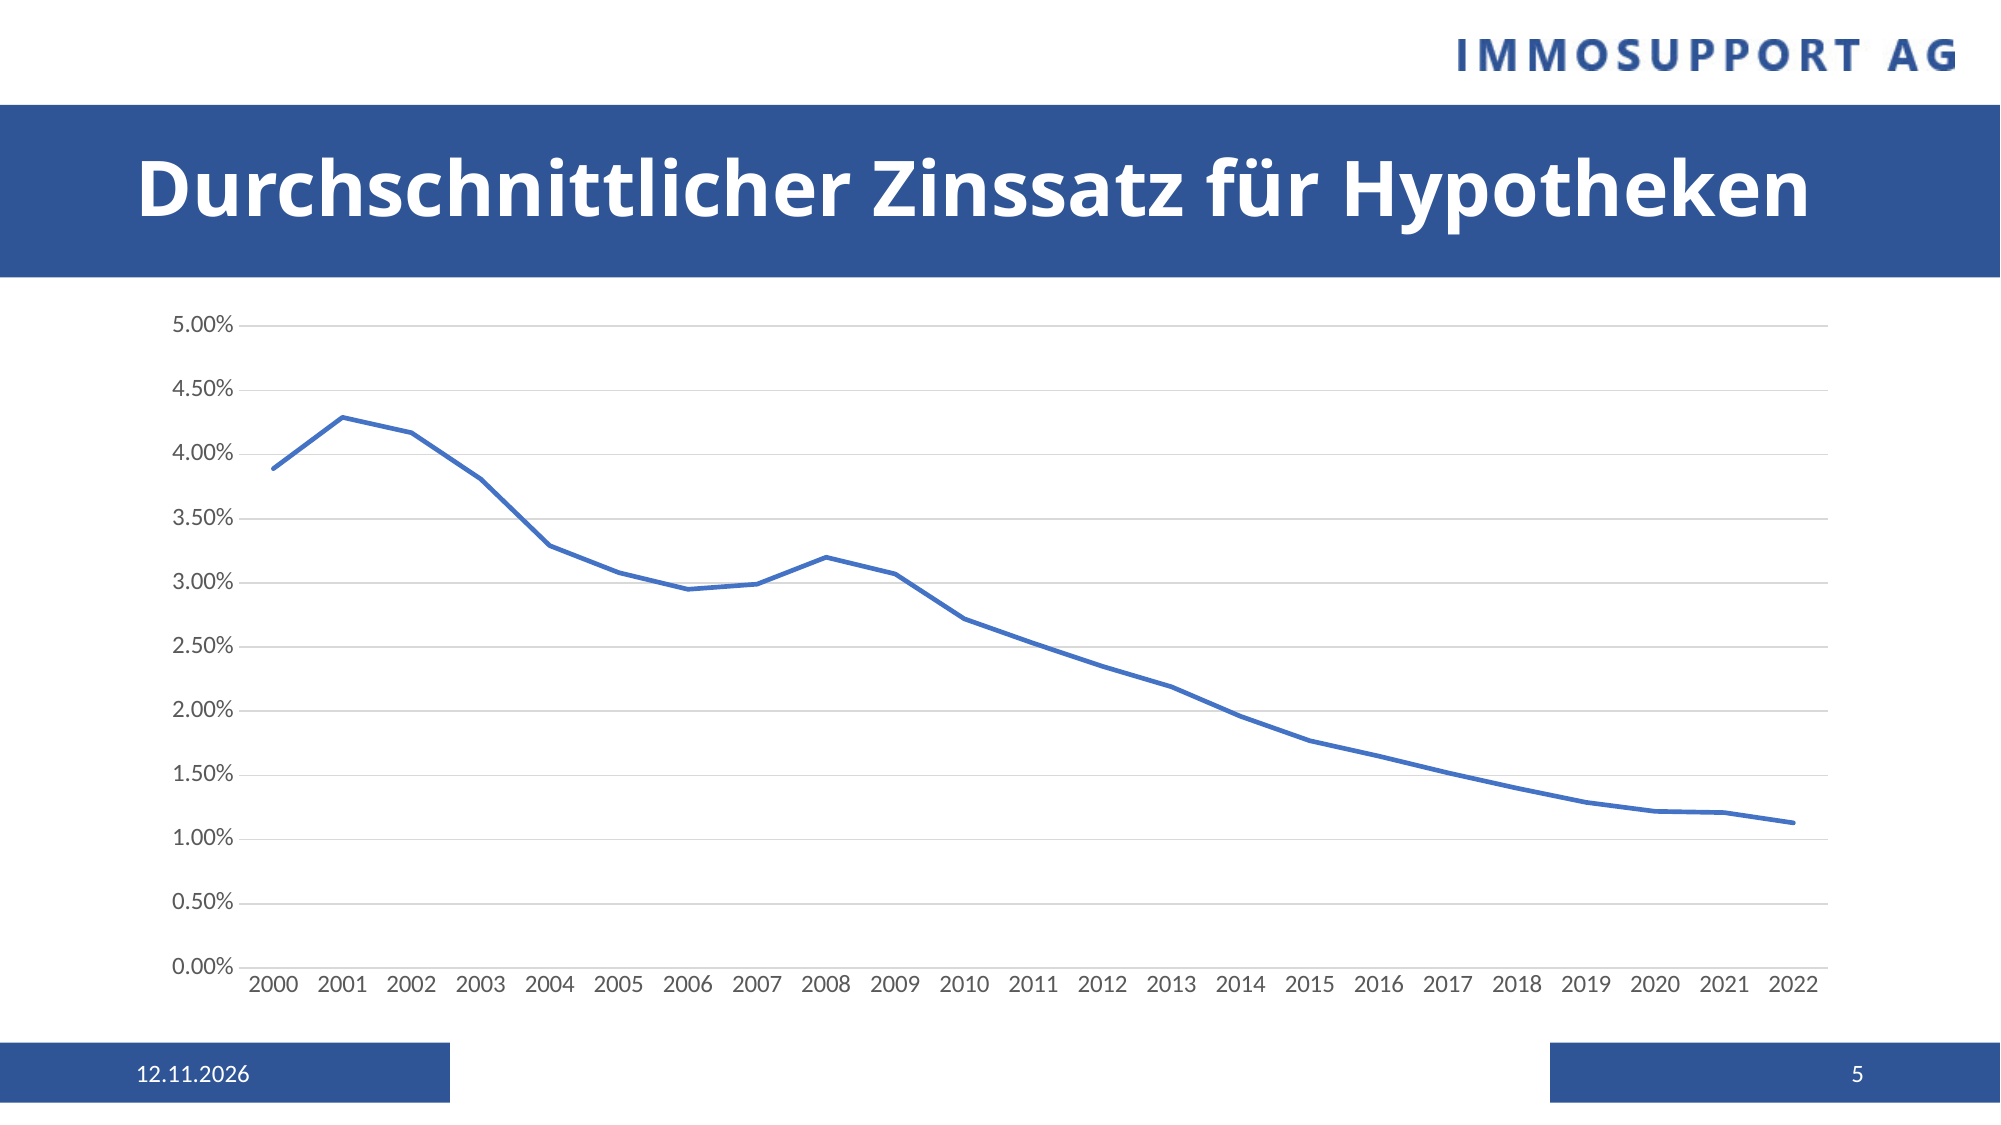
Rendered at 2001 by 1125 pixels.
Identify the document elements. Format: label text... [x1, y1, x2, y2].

title Durchschnittlicher Zinssatz für Hypotheken [0, 104, 2000, 278]
slide_number 5 [1550, 1042, 2000, 1103]
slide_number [0, 1042, 450, 1103]
picture [1458, 39, 1955, 71]
chart [137, 299, 1863, 1014]
